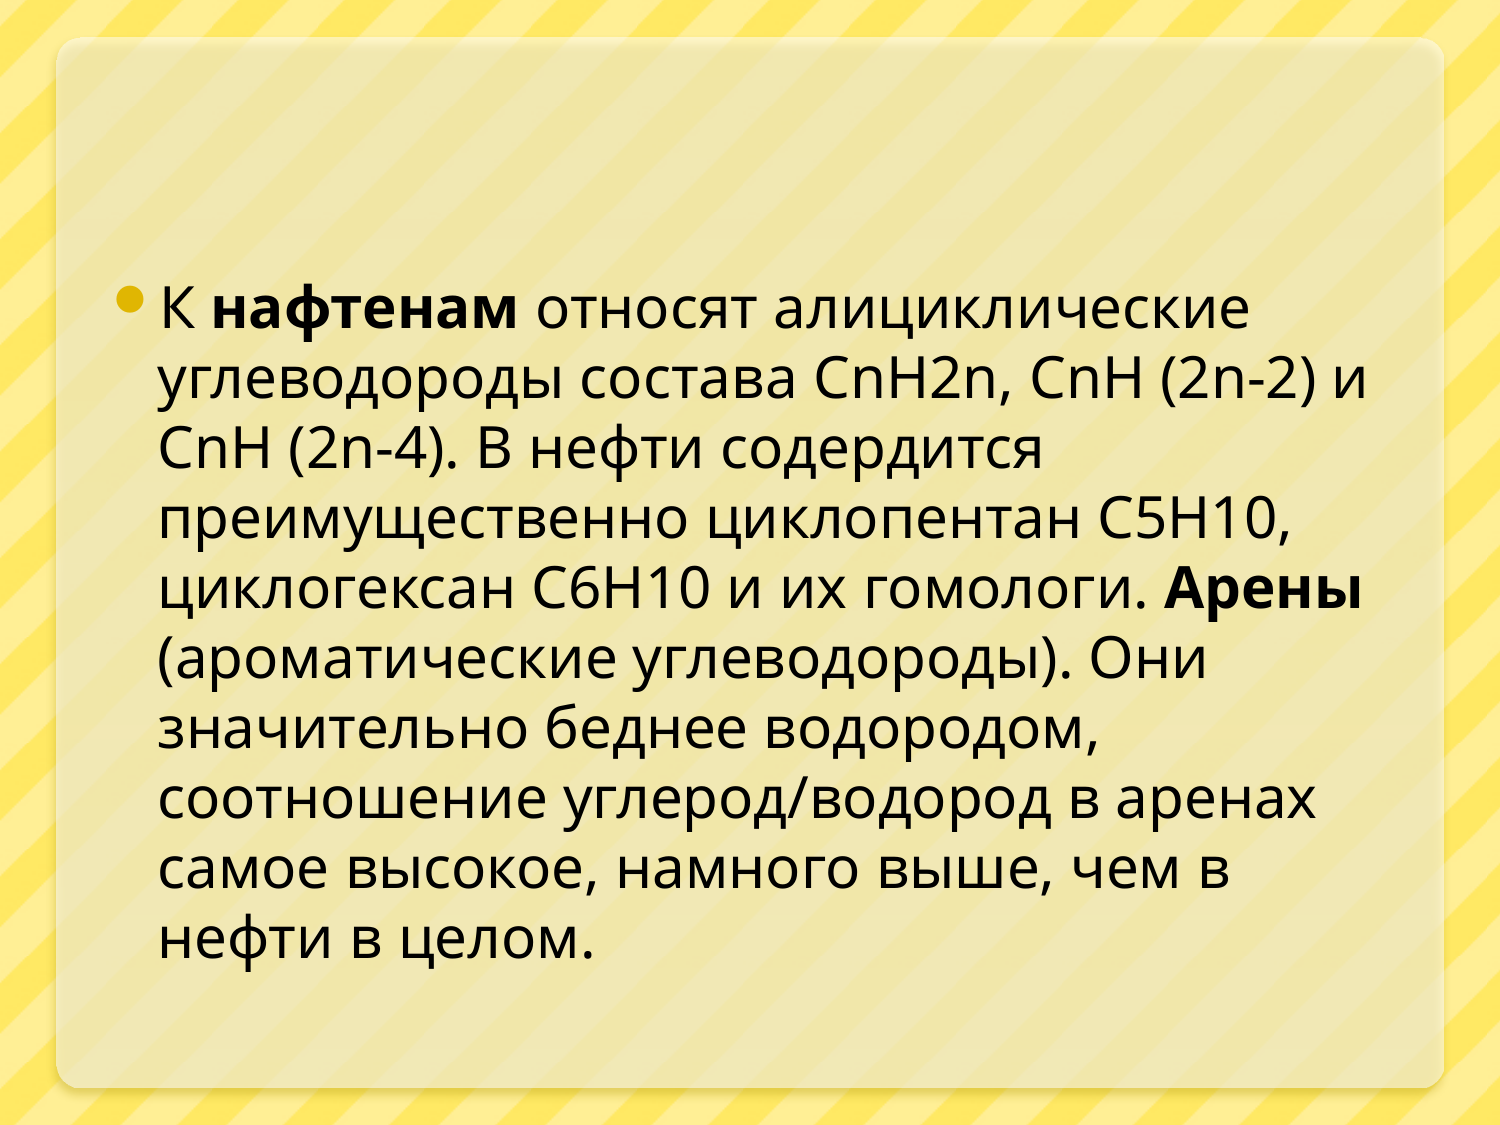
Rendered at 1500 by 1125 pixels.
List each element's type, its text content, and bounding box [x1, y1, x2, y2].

list К нафтенам относят алициклические углеводороды состава CnH2n, CnH (2n-2) и CnH (2n-4). В нефти содердится преимущественно циклопентан С5Н10, циклогексан С6Н10 и их гомологи. Арены (ароматические углеводороды). Они значительно беднее водородом, соотношение углерод/водород в аренах самое высокое, намного выше, чем в нефти в целом. [75, 262, 1425, 1005]
